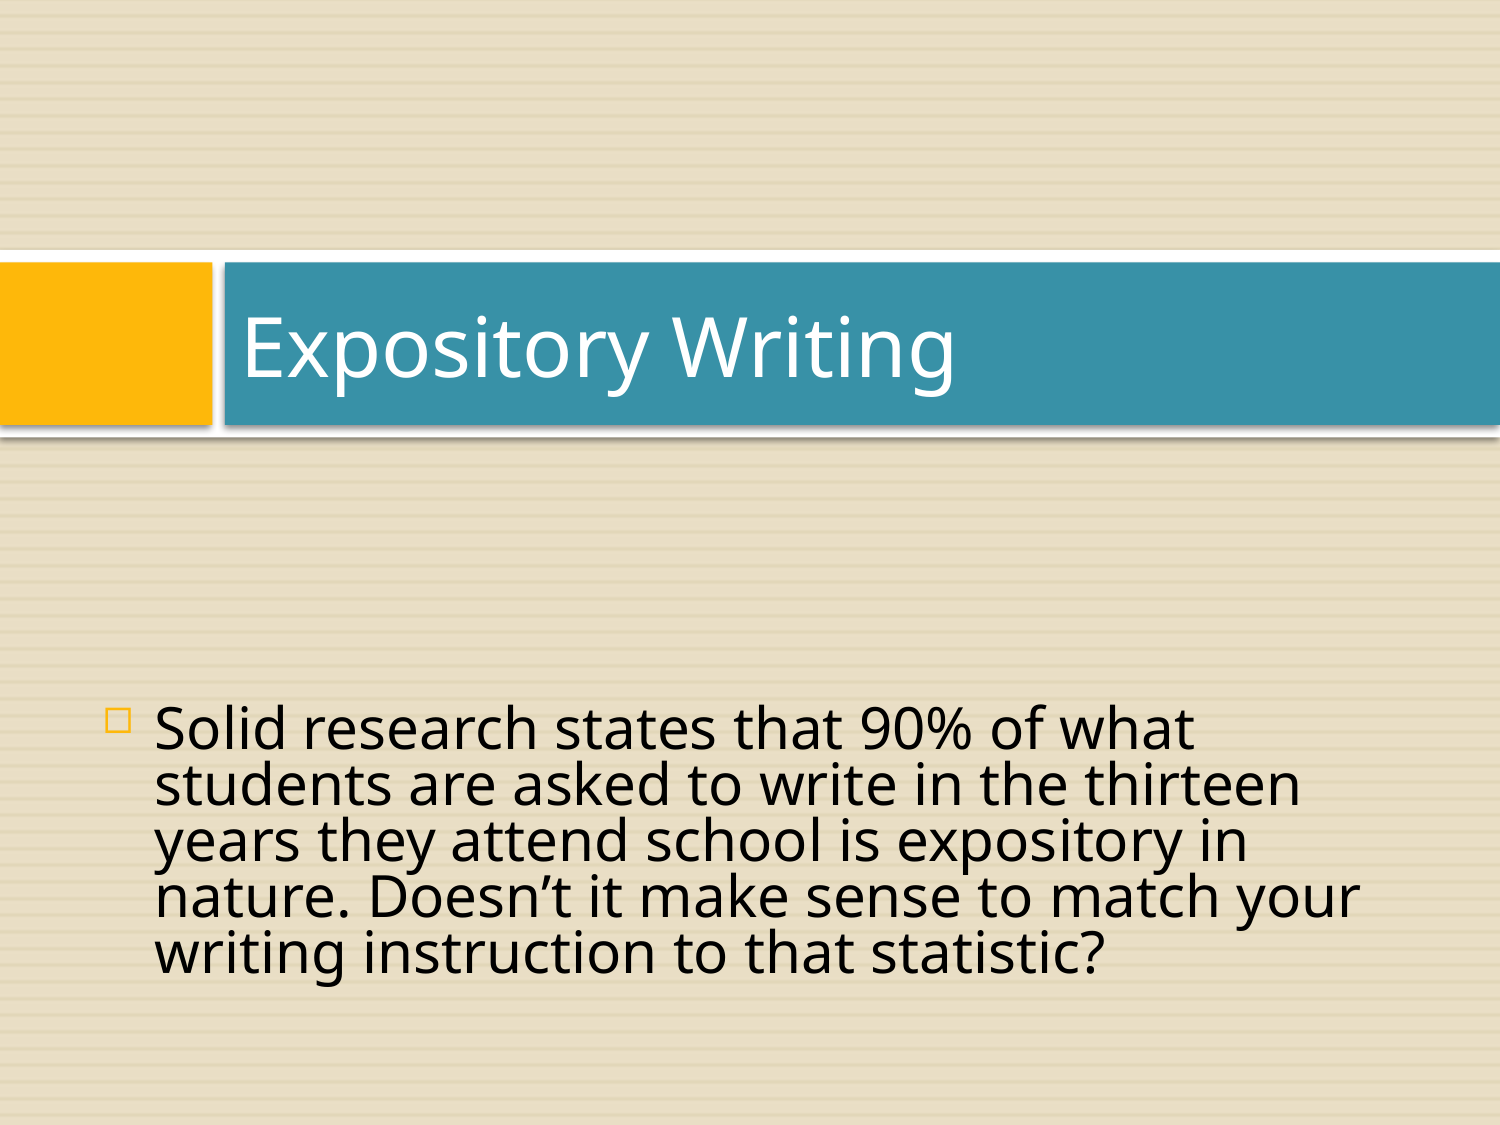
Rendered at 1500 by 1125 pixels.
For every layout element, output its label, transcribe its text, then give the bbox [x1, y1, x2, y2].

title Expository Writing [224, 262, 1476, 426]
text_box Solid research states that 90% of what students are asked to write in the thirteen years they attend school is expository in nature. Doesn’t it make sense to match your writing instruction to that statistic? [87, 612, 1388, 1025]
